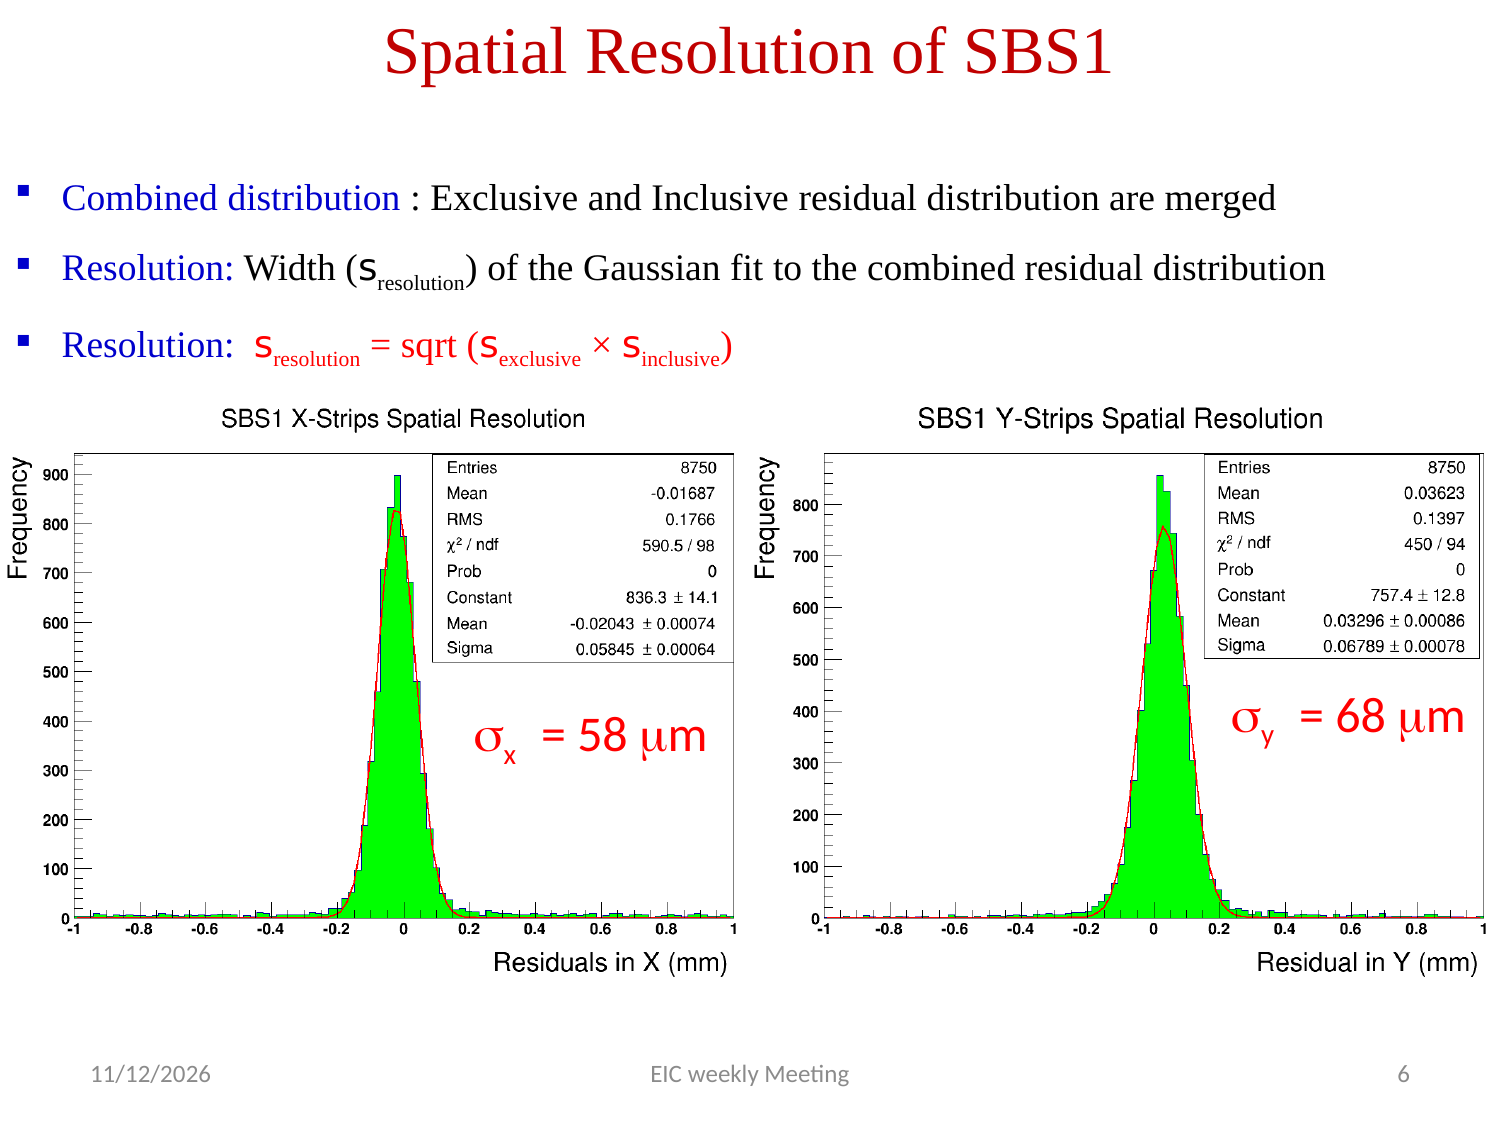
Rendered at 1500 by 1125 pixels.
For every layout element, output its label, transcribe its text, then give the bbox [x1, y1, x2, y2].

slide_number 6 [1074, 1042, 1425, 1103]
text_box Spatial Resolution of SBS1 [0, 0, 1500, 95]
text_box Combined distribution : Exclusive and Inclusive residual distribution are merged Resolution: Width (sresolution) of the Gaussian fit to the combined residual distribution Resolution: sresolution = sqrt (sexclusive × sinclusive) [0, 142, 1500, 379]
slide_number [75, 1042, 425, 1103]
footer EIC weekly Meeting [512, 1042, 988, 1103]
picture [0, 399, 1500, 980]
